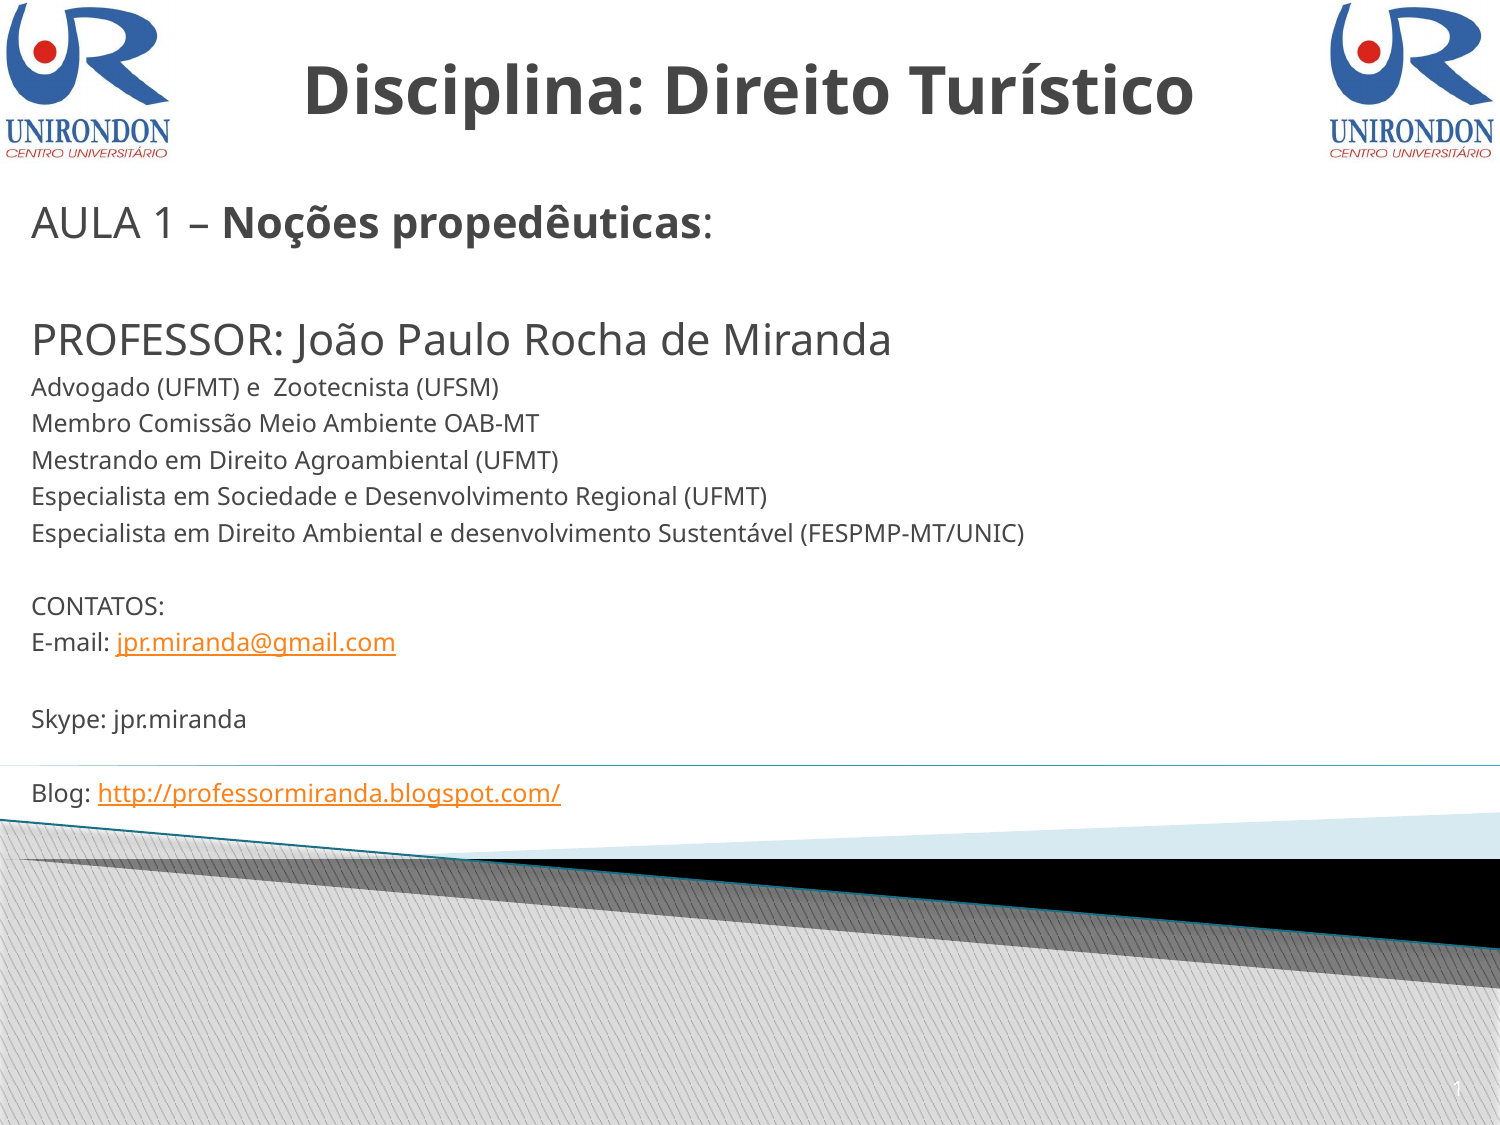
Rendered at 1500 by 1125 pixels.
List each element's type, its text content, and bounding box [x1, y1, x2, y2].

slide_number 1 [1418, 1051, 1479, 1112]
subtitle AULA 1 – Noções propedêuticas: PROFESSOR: João Paulo Rocha de Miranda Advogado (UFMT) e Zootecnista (UFSM) Membro Comissão Meio Ambiente OAB-MT Mestrando em Direito Agroambiental (UFMT) Especialista em Sociedade e Desenvolvimento Regional (UFMT) Especialista em Direito Ambiental e desenvolvimento Sustentável (FESPMP-MT/UNIC) CONTATOS: E-mail: jpr.miranda@gmail.com Skype: jpr.miranda Blog: http://professormiranda.blogspot.com/ [23, 187, 1454, 821]
text_box Disciplina: Direito Turístico [181, 35, 1318, 141]
picture [1323, 0, 1500, 164]
picture [0, 0, 176, 164]
picture [5, 859, 1500, 989]
